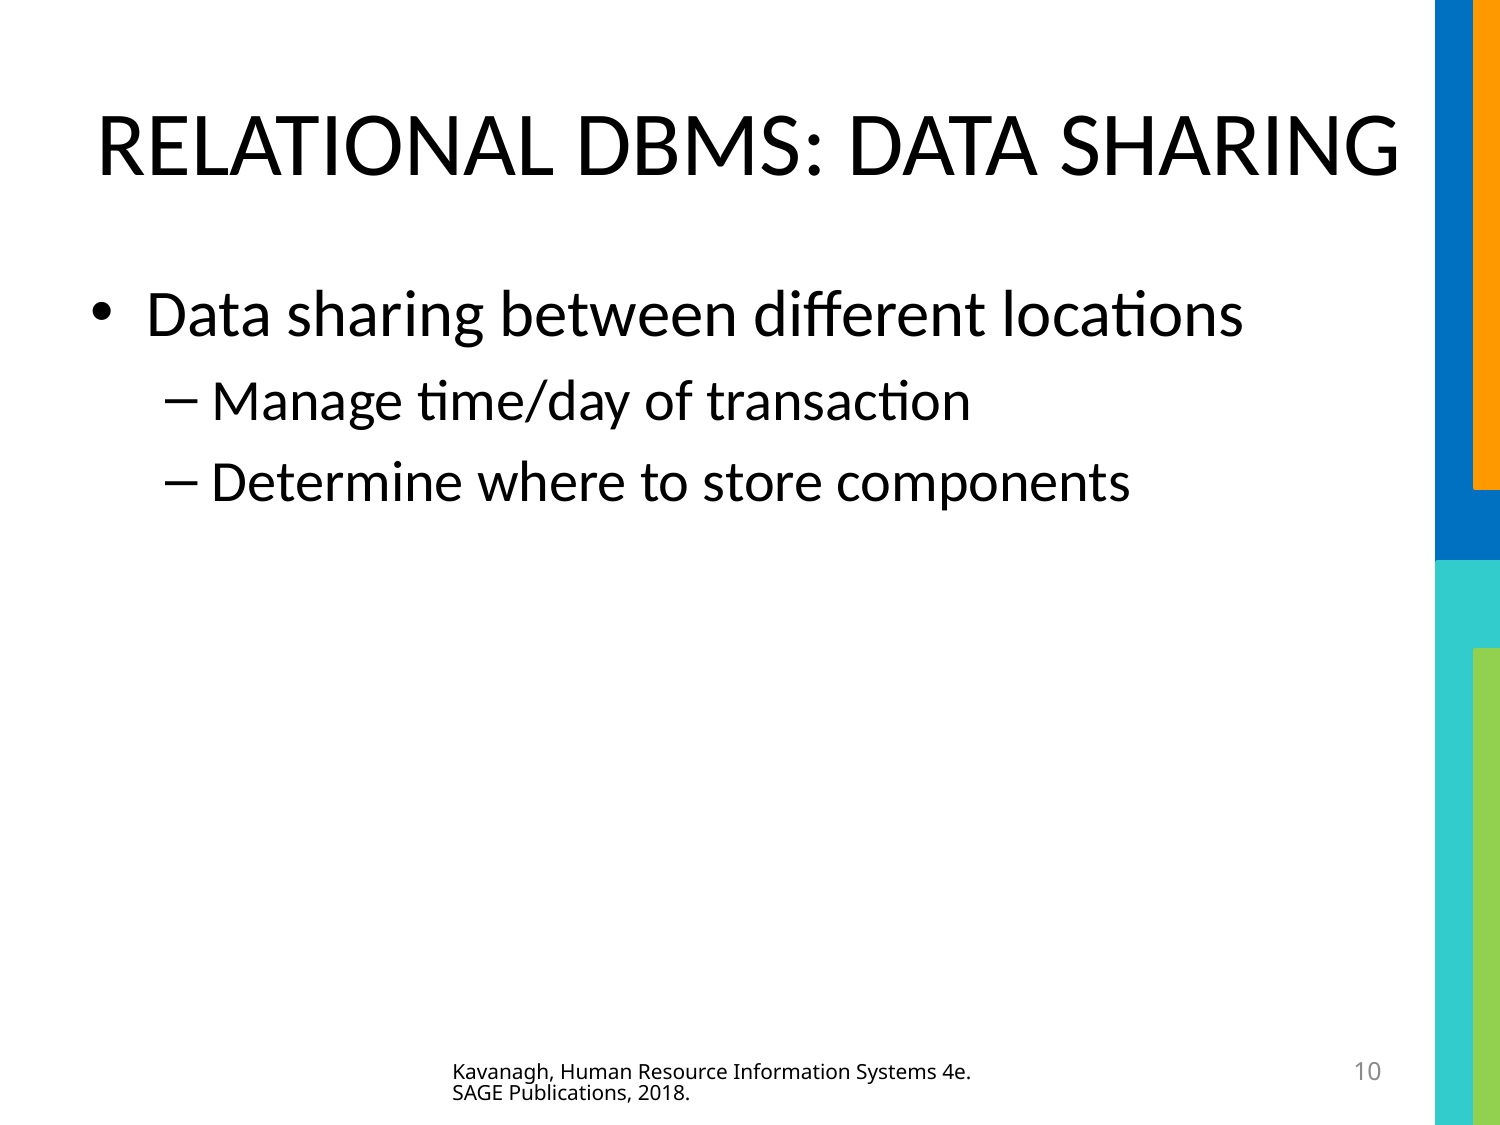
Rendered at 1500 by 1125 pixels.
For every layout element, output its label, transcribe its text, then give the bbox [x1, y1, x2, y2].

slide_number 10 [1059, 1042, 1397, 1103]
title RELATIONAL DBMS: DATA SHARING [75, 45, 1425, 233]
list Data sharing between different locations Manage time/day of transaction Determine where to store components [75, 262, 1425, 1005]
footer Kavanagh, Human Resource Information Systems 4e. SAGE Publications, 2018. [437, 1042, 1004, 1103]
